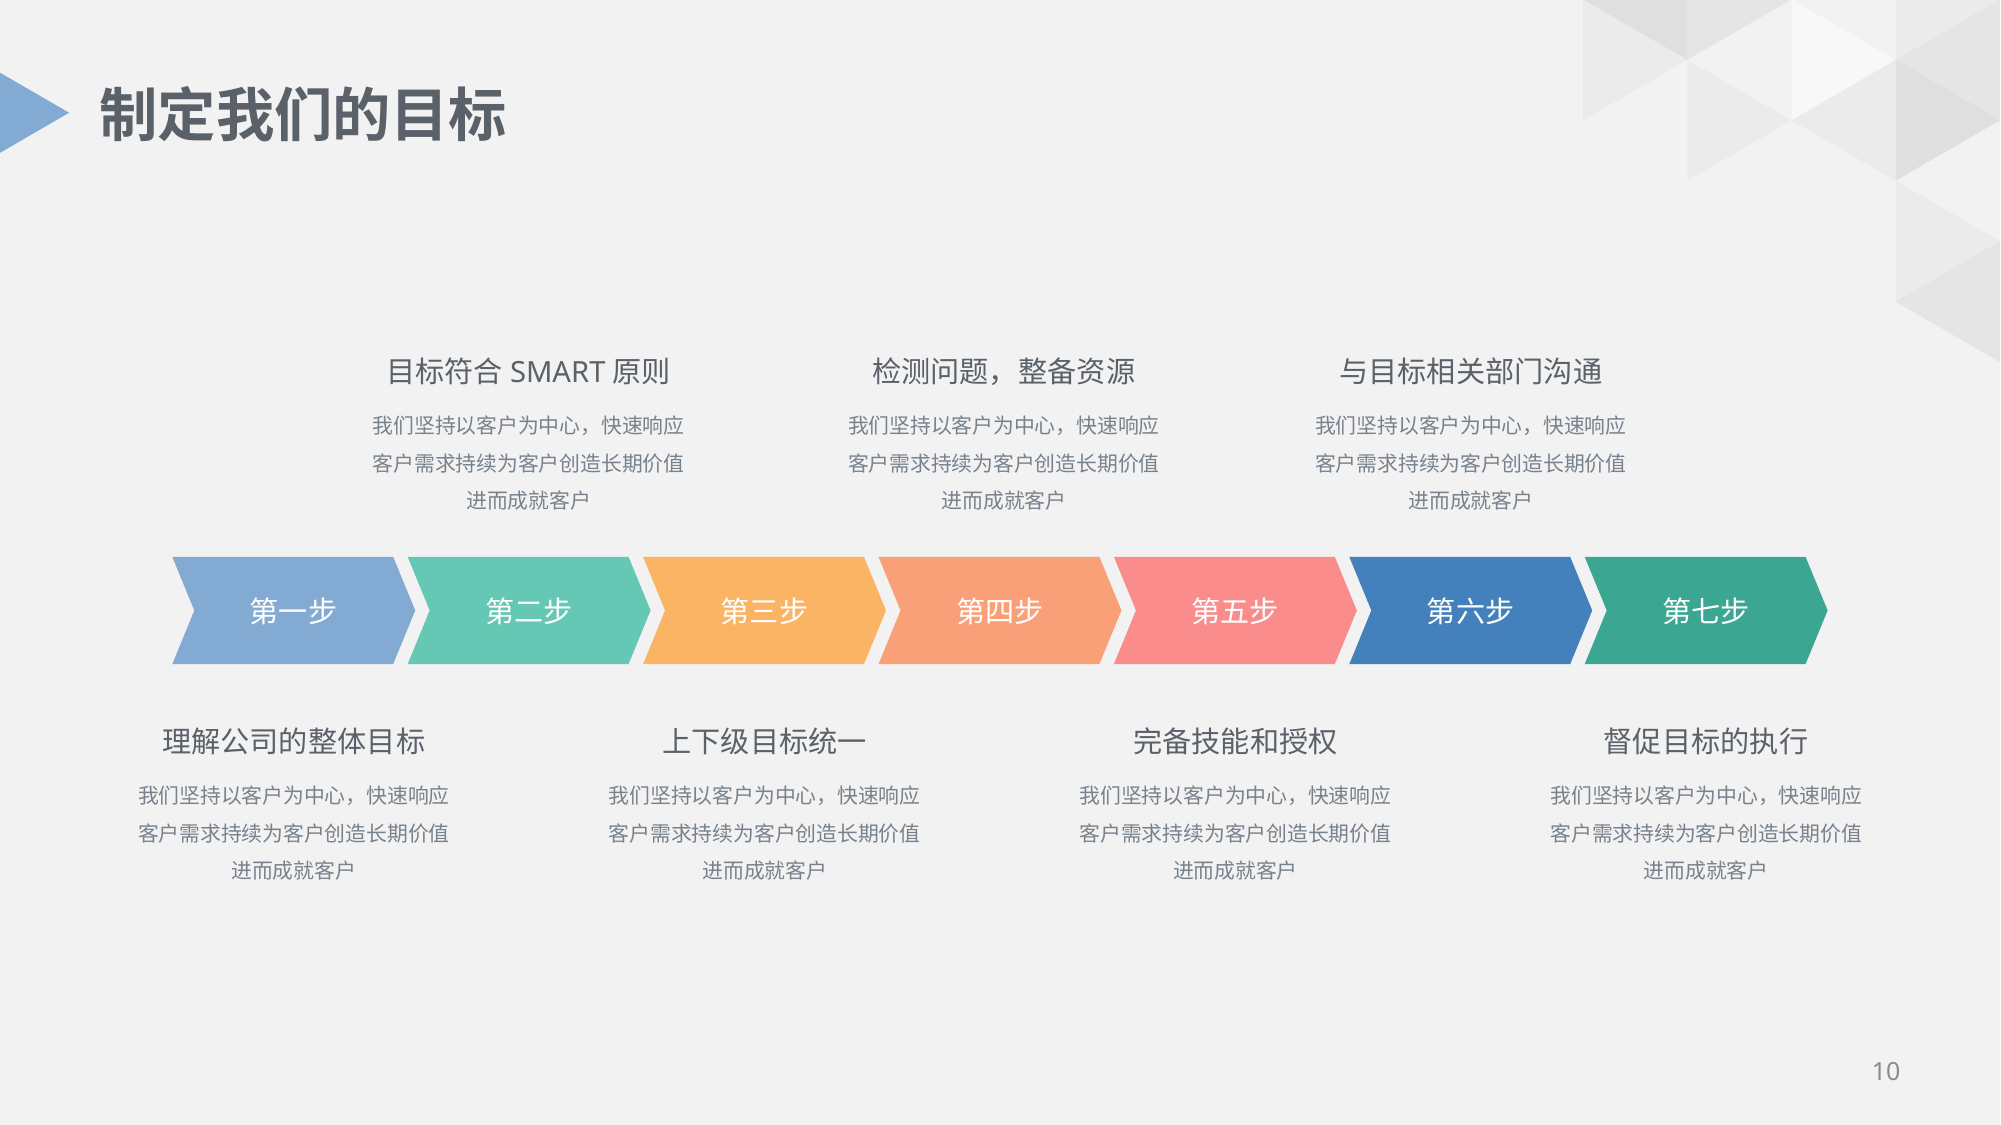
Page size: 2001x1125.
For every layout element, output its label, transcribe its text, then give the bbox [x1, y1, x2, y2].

text_box 第四步 [876, 555, 1123, 666]
text_box 与目标相关部门沟通 我们坚持以客户为中心，快速响应客户需求持续为客户创造长期价值进而成就客户 [1290, 328, 1652, 521]
text_box 第七步 [1583, 555, 1829, 666]
text_box 第五步 [1112, 555, 1358, 666]
text_box 理解公司的整体目标 我们坚持以客户为中心，快速响应客户需求持续为客户创造长期价值进而成就客户 [113, 698, 475, 891]
text_box 检测问题，整备资源 我们坚持以客户为中心，快速响应客户需求持续为客户创造长期价值进而成就客户 [823, 328, 1185, 521]
text_box 督促目标的执行 我们坚持以客户为中心，快速响应客户需求持续为客户创造长期价值进而成就客户 [1525, 698, 1887, 891]
slide_number 10 [1837, 1042, 1916, 1103]
text_box 上下级目标统一 我们坚持以客户为中心，快速响应客户需求持续为客户创造长期价值进而成就客户 [584, 698, 946, 891]
text_box 第一步 [170, 555, 417, 666]
text_box 第六步 [1347, 555, 1594, 666]
title 制定我们的目标 [84, 59, 1916, 166]
text_box 完备技能和授权 我们坚持以客户为中心，快速响应客户需求持续为客户创造长期价值进而成就客户 [1054, 698, 1416, 891]
text_box 第三步 [641, 555, 888, 666]
text_box 目标符合SMART原则 我们坚持以客户为中心，快速响应客户需求持续为客户创造长期价值进而成就客户 [348, 328, 710, 521]
text_box 第二步 [406, 555, 652, 666]
